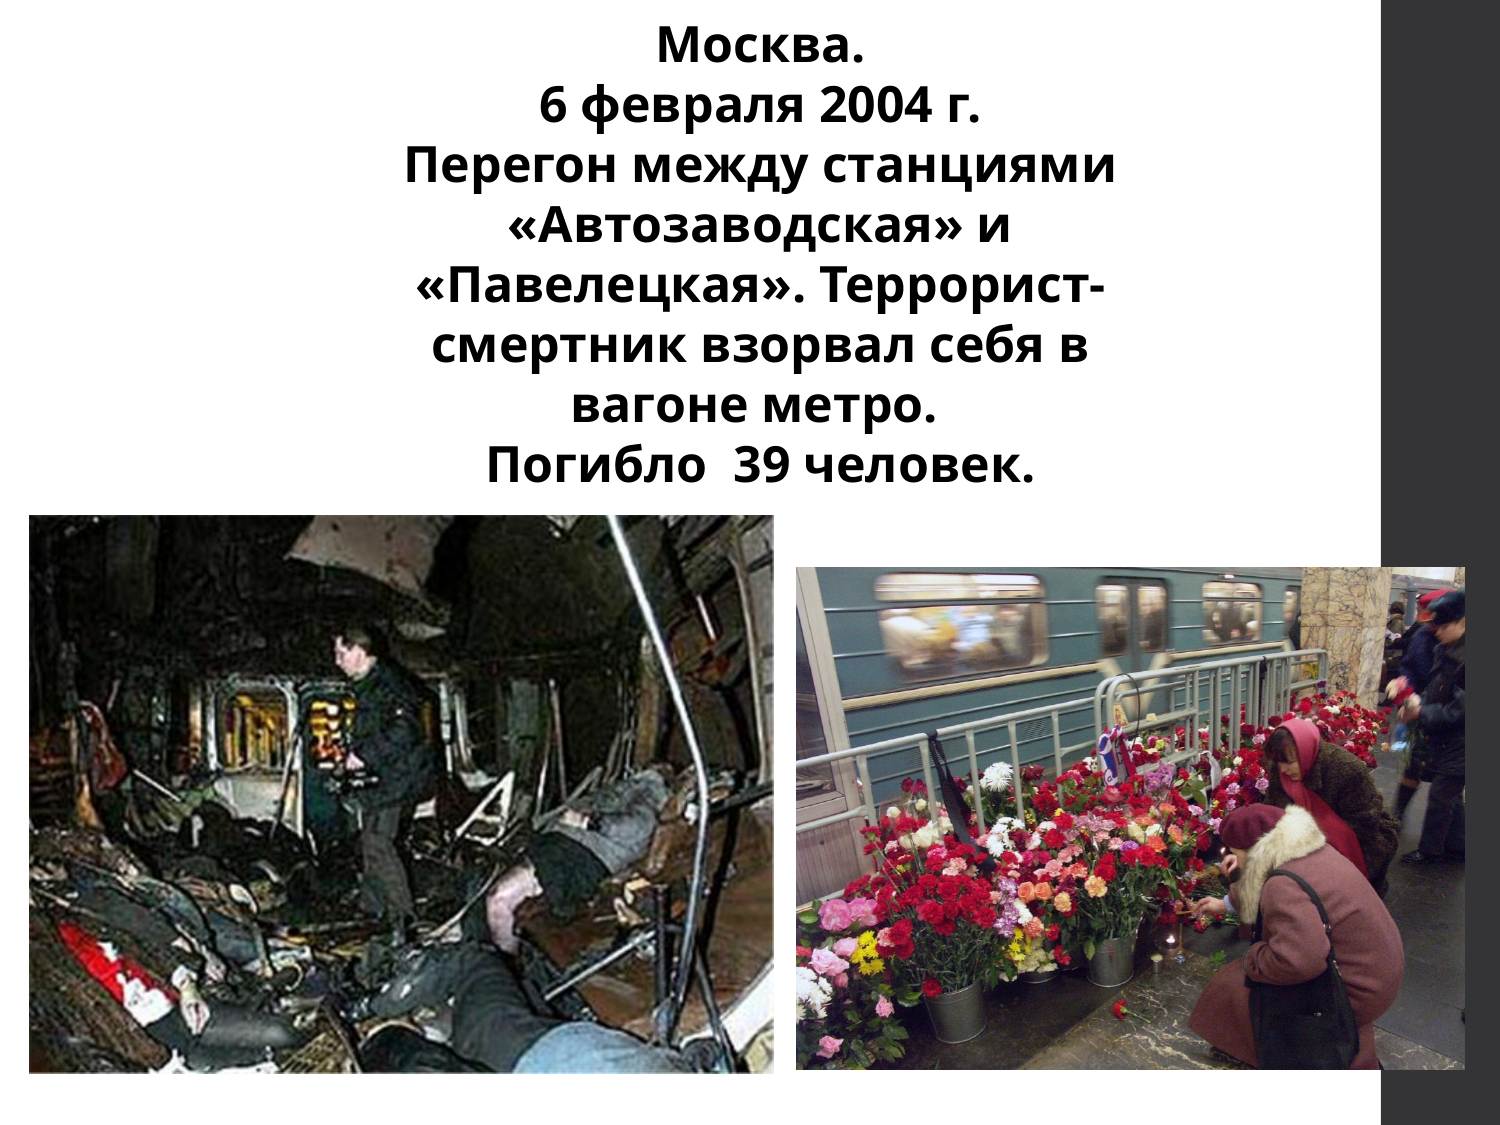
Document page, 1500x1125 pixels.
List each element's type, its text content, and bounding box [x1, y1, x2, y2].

picture [29, 515, 774, 1074]
picture [795, 567, 1465, 1070]
text_box Москва. 6 февраля 2004 г. Перегон между станциями «Автозаводская» и «Павелецкая». Террорист-смертник взорвал себя в вагоне метро. Погибло 39 человек. [385, 5, 1136, 506]
